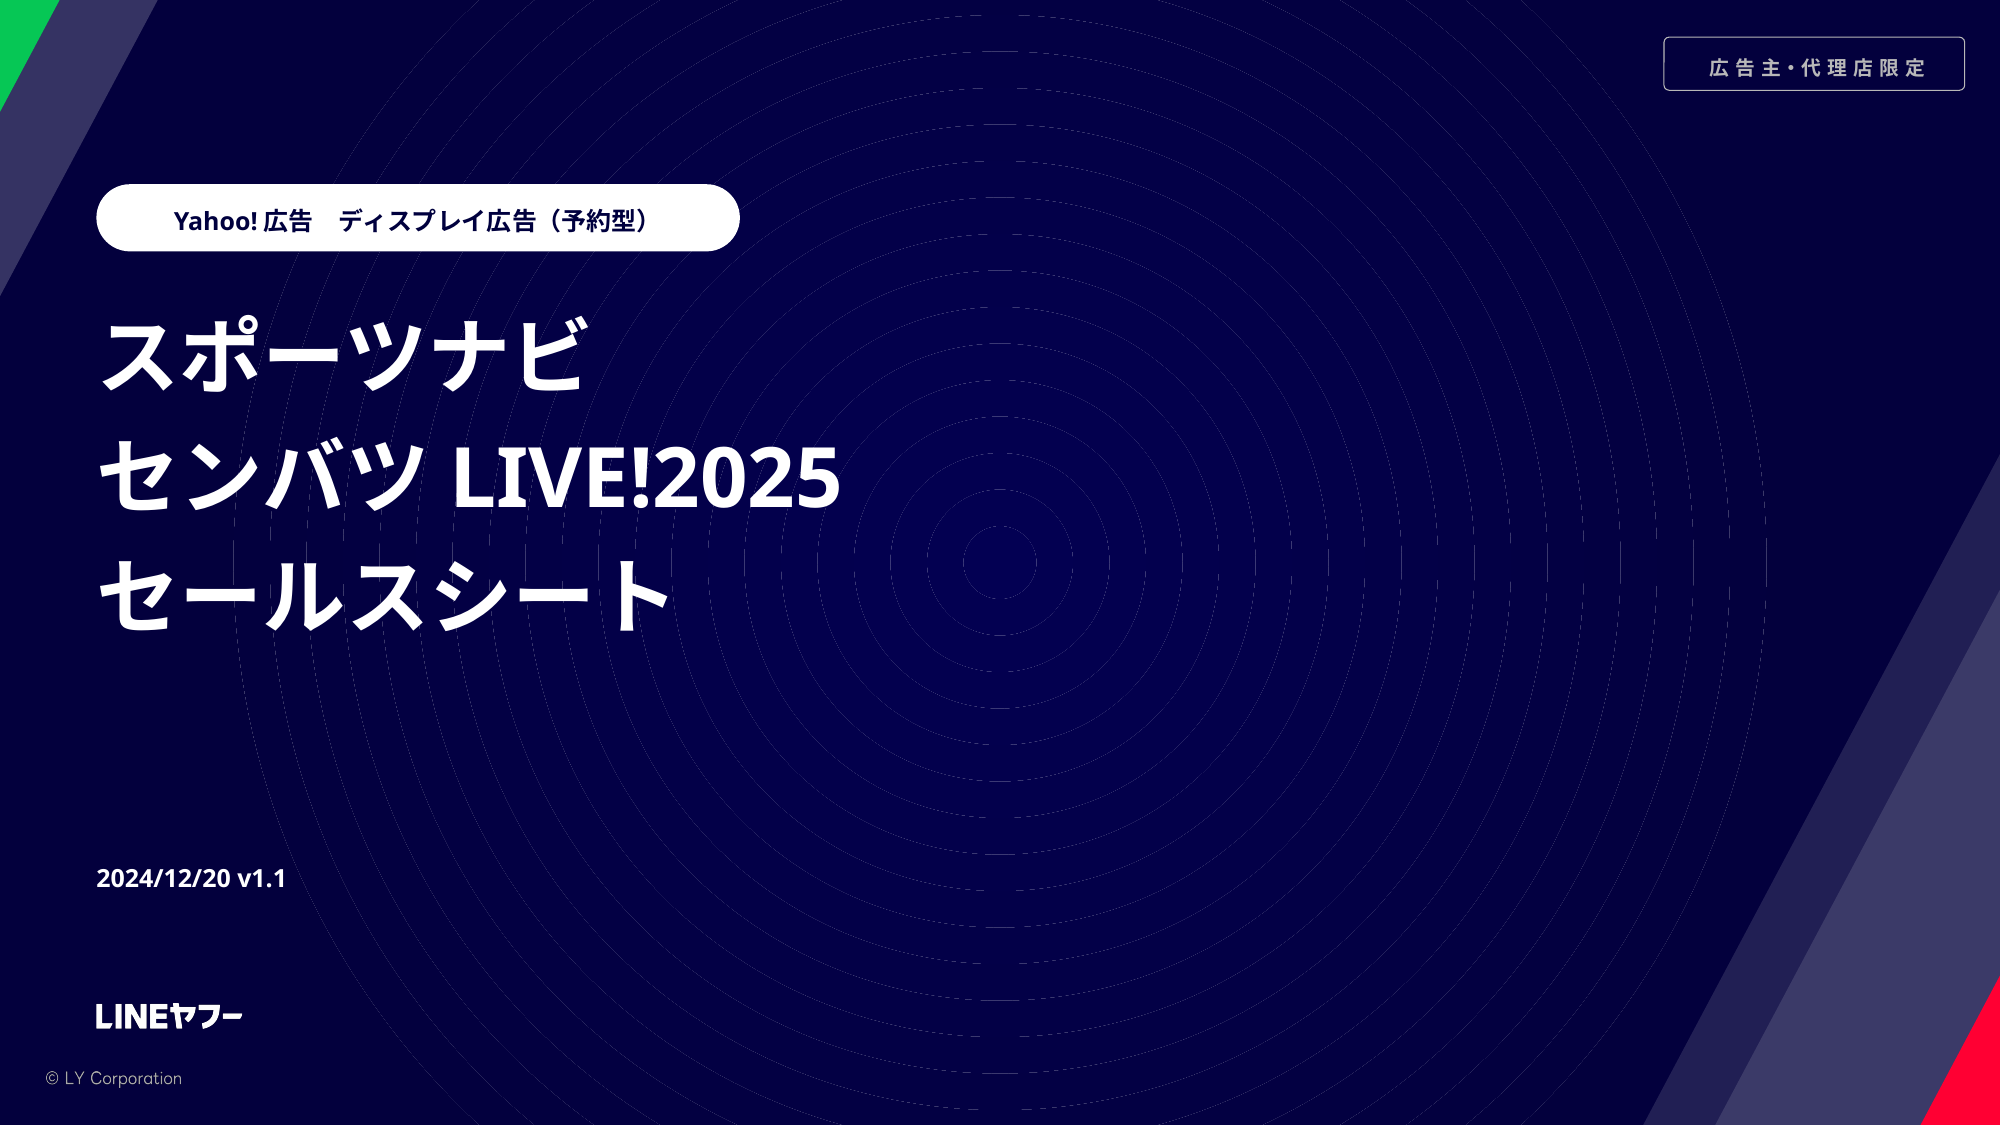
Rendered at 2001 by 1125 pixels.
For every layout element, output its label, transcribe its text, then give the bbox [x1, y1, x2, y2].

text_box [100, 182, 736, 198]
list 2024/12/20 v1.1 [96, 865, 939, 902]
text_box [106, 244, 730, 253]
picture [46, 1071, 181, 1088]
text_box Yahoo!広告 ディスプレイ広告（予約型） [96, 198, 740, 244]
list スポーツナビ センバツLIVE!2025 セールスシート [96, 278, 1904, 618]
